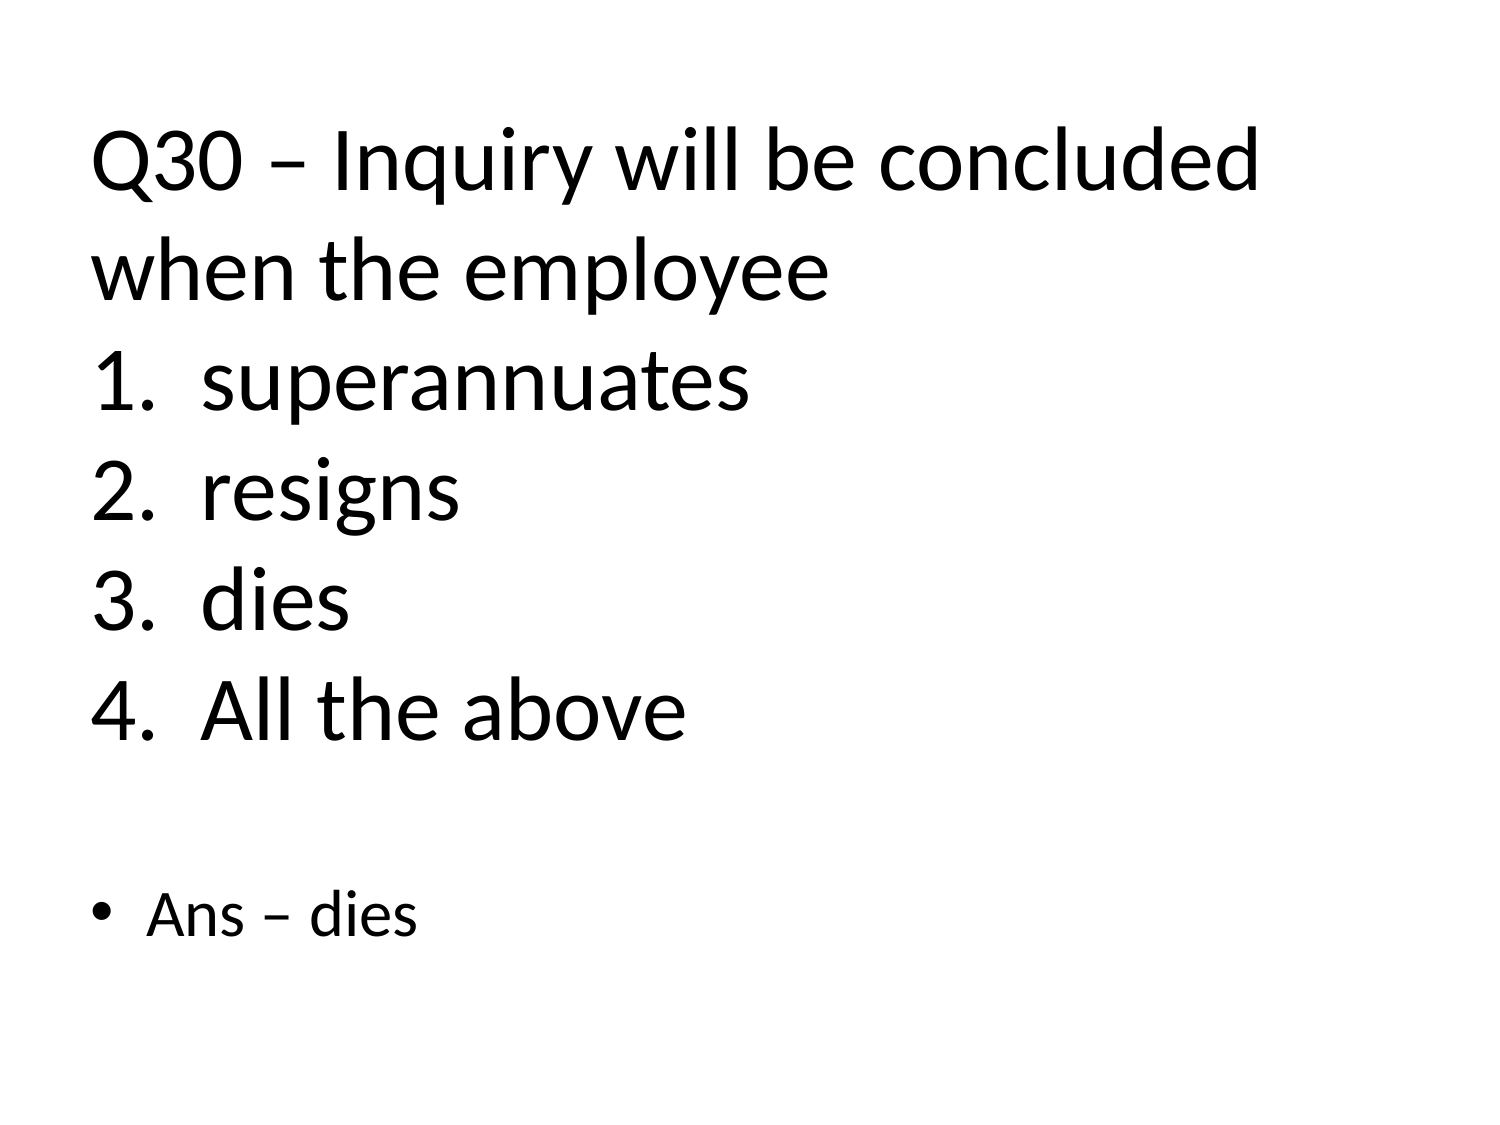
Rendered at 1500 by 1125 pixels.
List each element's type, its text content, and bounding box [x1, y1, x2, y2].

title Q30 – Inquiry will be concluded when the employee 1. superannuates 2. resigns 3. dies 4. All the above [75, 45, 1425, 813]
list Ans – dies [75, 862, 1425, 1005]
